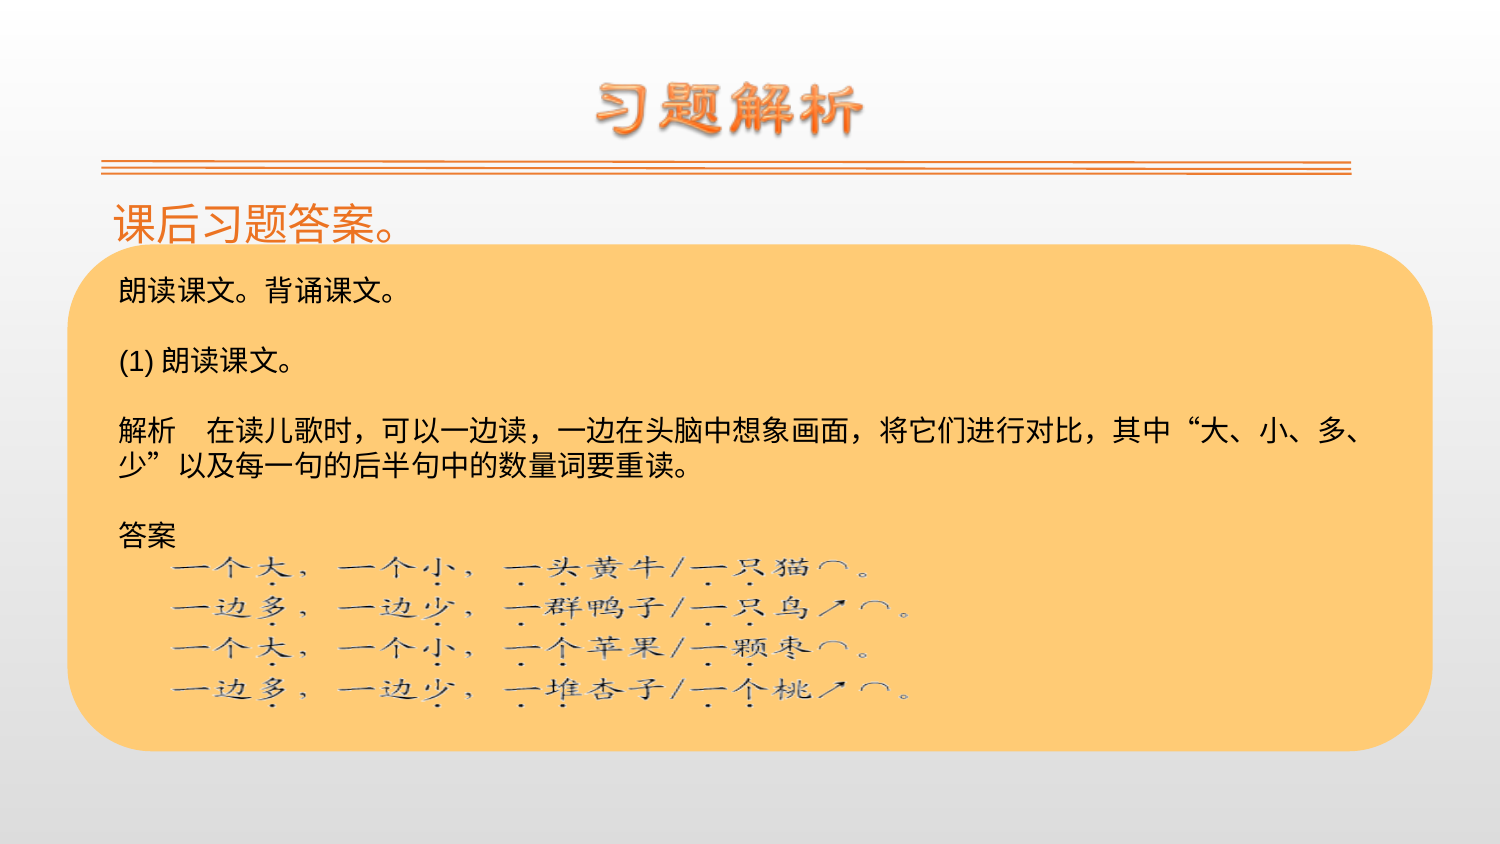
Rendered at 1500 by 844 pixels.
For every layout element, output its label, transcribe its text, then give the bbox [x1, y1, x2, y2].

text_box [101, 161, 1352, 174]
picture [167, 554, 914, 710]
picture [539, 44, 913, 160]
text_box 朗读课文。背诵课文。 (1)朗读课文。 解析 在读儿歌时，可以一边读，一边在头脑中想象画面，将它们进行对比，其中“大、小、多、少”以及每一句的后半句中的数量词要重读。 答案 [107, 267, 1408, 558]
text_box [67, 244, 1433, 752]
text_box 课后习题答案。 [101, 190, 455, 255]
